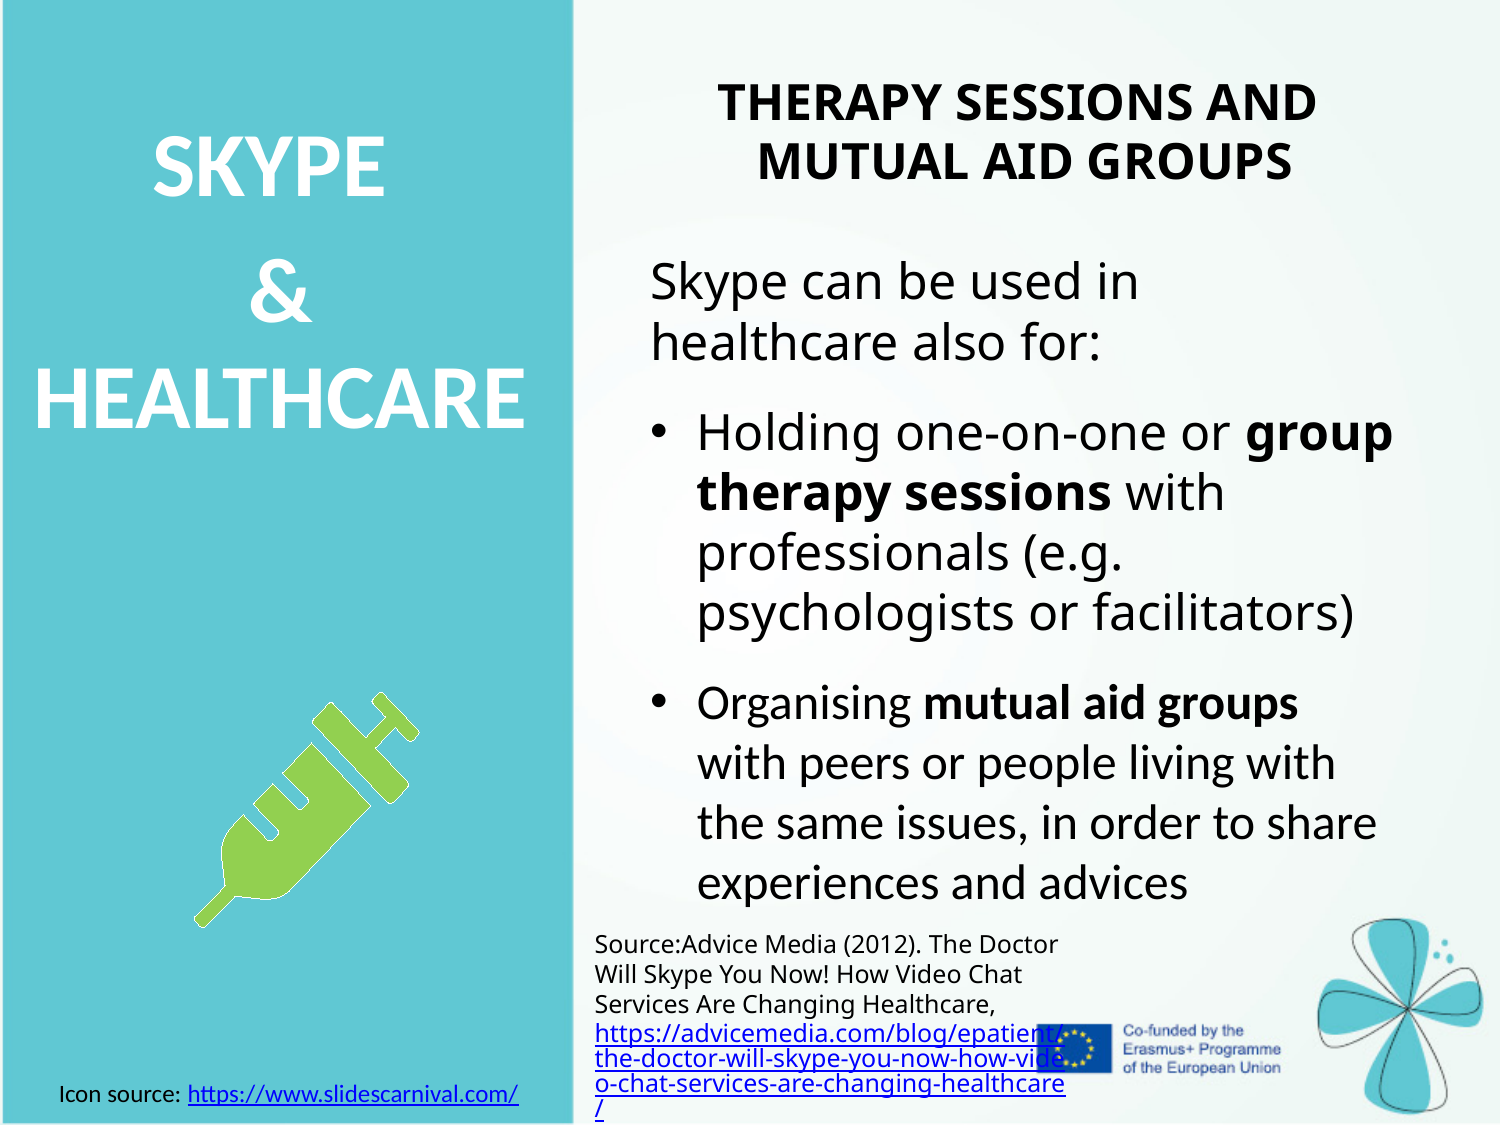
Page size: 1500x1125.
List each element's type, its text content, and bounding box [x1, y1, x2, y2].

table_header SKYPE & HEALTHCARE [0, 114, 561, 451]
text_box Source:Advice Media (2012). The Doctor Will Skype You Now! How Video Chat Services Are Changing Healthcare, https://advicemedia.com/blog/epatient/the-doctor-will-skype-you-now-how-video-chat-services-are-changing-healthcare/ [579, 920, 1081, 1060]
picture [0, 0, 1500, 1125]
text_box [312, 692, 420, 804]
text_box THERAPY SESSIONS AND MUTUAL AID GROUPS Skype can be used in healthcare also for: Holding one-on-one or group therapy sessions with professionals (e.g. psychologists or facilitators) Organising mutual aid groups with peers or people living with the same issues, in order to share experiences and advices [635, 62, 1414, 1053]
text_box [194, 742, 371, 928]
text_box Icon source: https://www.slidescarnival.com/ [43, 1070, 540, 1116]
